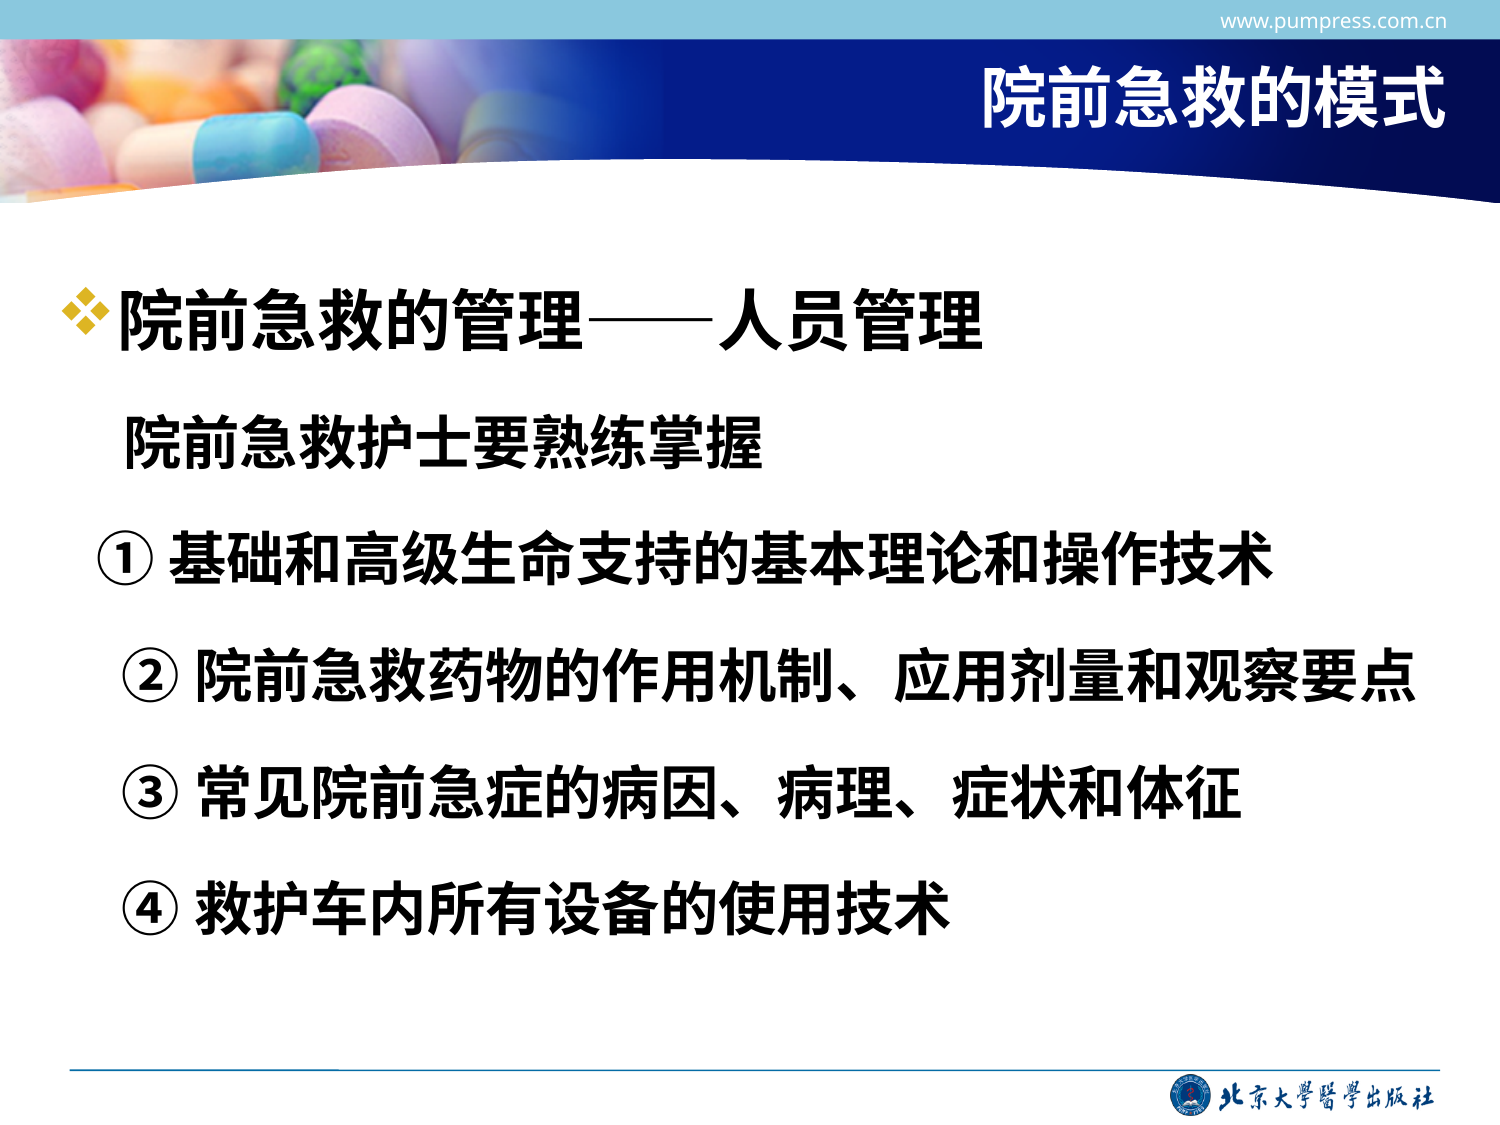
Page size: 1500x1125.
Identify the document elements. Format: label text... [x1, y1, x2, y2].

title 院前急救的模式 [137, 50, 1463, 143]
picture [1170, 1074, 1436, 1118]
slide_number www.pumpress.com.cn [1024, 0, 1463, 38]
picture [0, 40, 1500, 203]
list 院前急救的管理——人员管理 院前急救护士要熟练掌握 ①基础和高级生命支持的基本理论和操作技术 ②院前急救药物的作用机制、应用剂量和观察要点 ③常见院前急症的病因、病理、症状和体征 ④救护车内所有设备的使用技术 [41, 231, 1454, 990]
